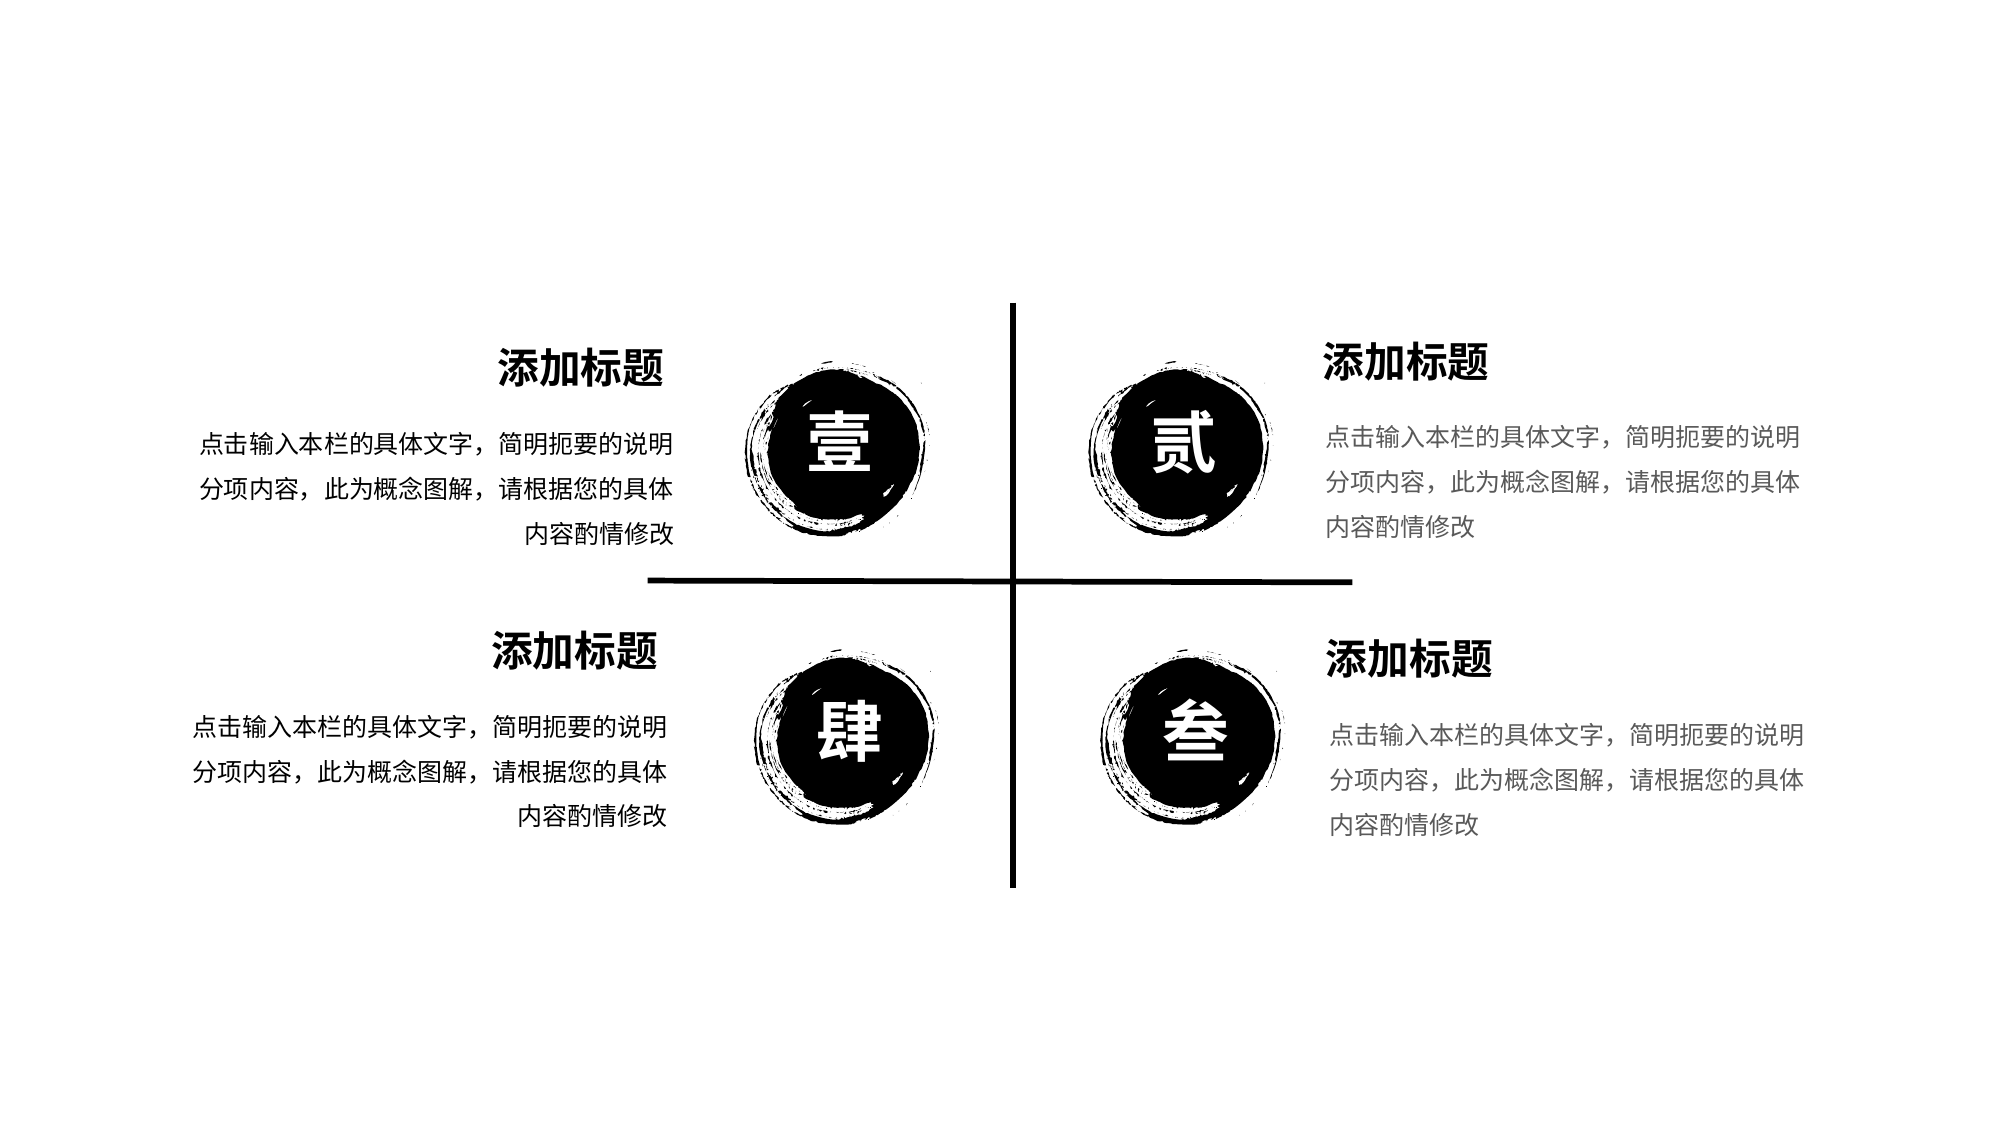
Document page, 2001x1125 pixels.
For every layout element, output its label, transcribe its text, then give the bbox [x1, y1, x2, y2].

picture [1087, 361, 1274, 537]
picture [753, 649, 939, 825]
text_box 点击输入本栏的具体文字，简明扼要的说明分项内容，此为概念图解，请根据您的具体内容酌情修改 [170, 406, 689, 586]
text_box 点击输入本栏的具体文字，简明扼要的说明分项内容，此为概念图解，请根据您的具体内容酌情修改 [1311, 399, 1822, 579]
text_box 添加标题 [1307, 327, 1781, 393]
picture [744, 361, 930, 537]
text_box 点击输入本栏的具体文字，简明扼要的说明分项内容，此为概念图解，请根据您的具体内容酌情修改 [1314, 697, 1826, 877]
text_box 添加标题 [200, 617, 673, 682]
text_box 添加标题 [1311, 625, 1784, 691]
text_box 点击输入本栏的具体文字，简明扼要的说明分项内容，此为概念图解，请根据您的具体内容酌情修改 [164, 688, 683, 869]
text_box 添加标题 [206, 334, 680, 400]
picture [1099, 649, 1286, 825]
